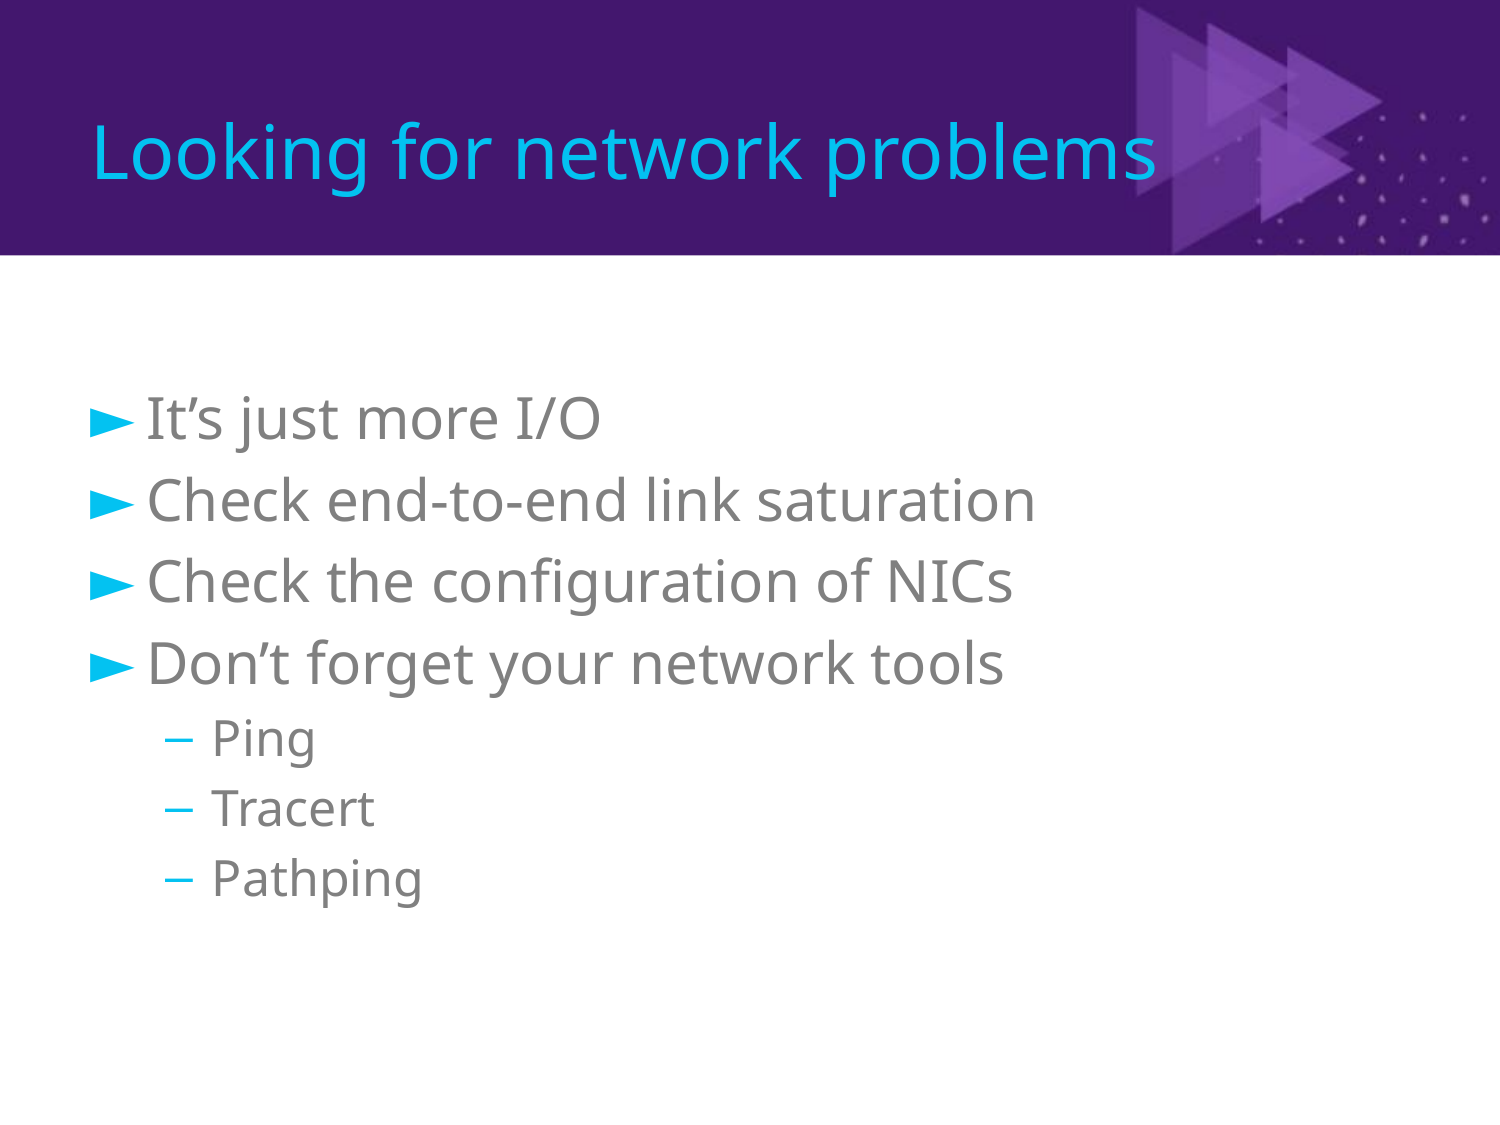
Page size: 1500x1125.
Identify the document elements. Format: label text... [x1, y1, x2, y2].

picture [0, 0, 1500, 255]
list It’s just more I/O Check end-to-end link saturation Check the configuration of NICs Don’t forget your network tools Ping Tracert Pathping [75, 373, 1425, 1005]
title Looking for network problems [75, 56, 1425, 244]
